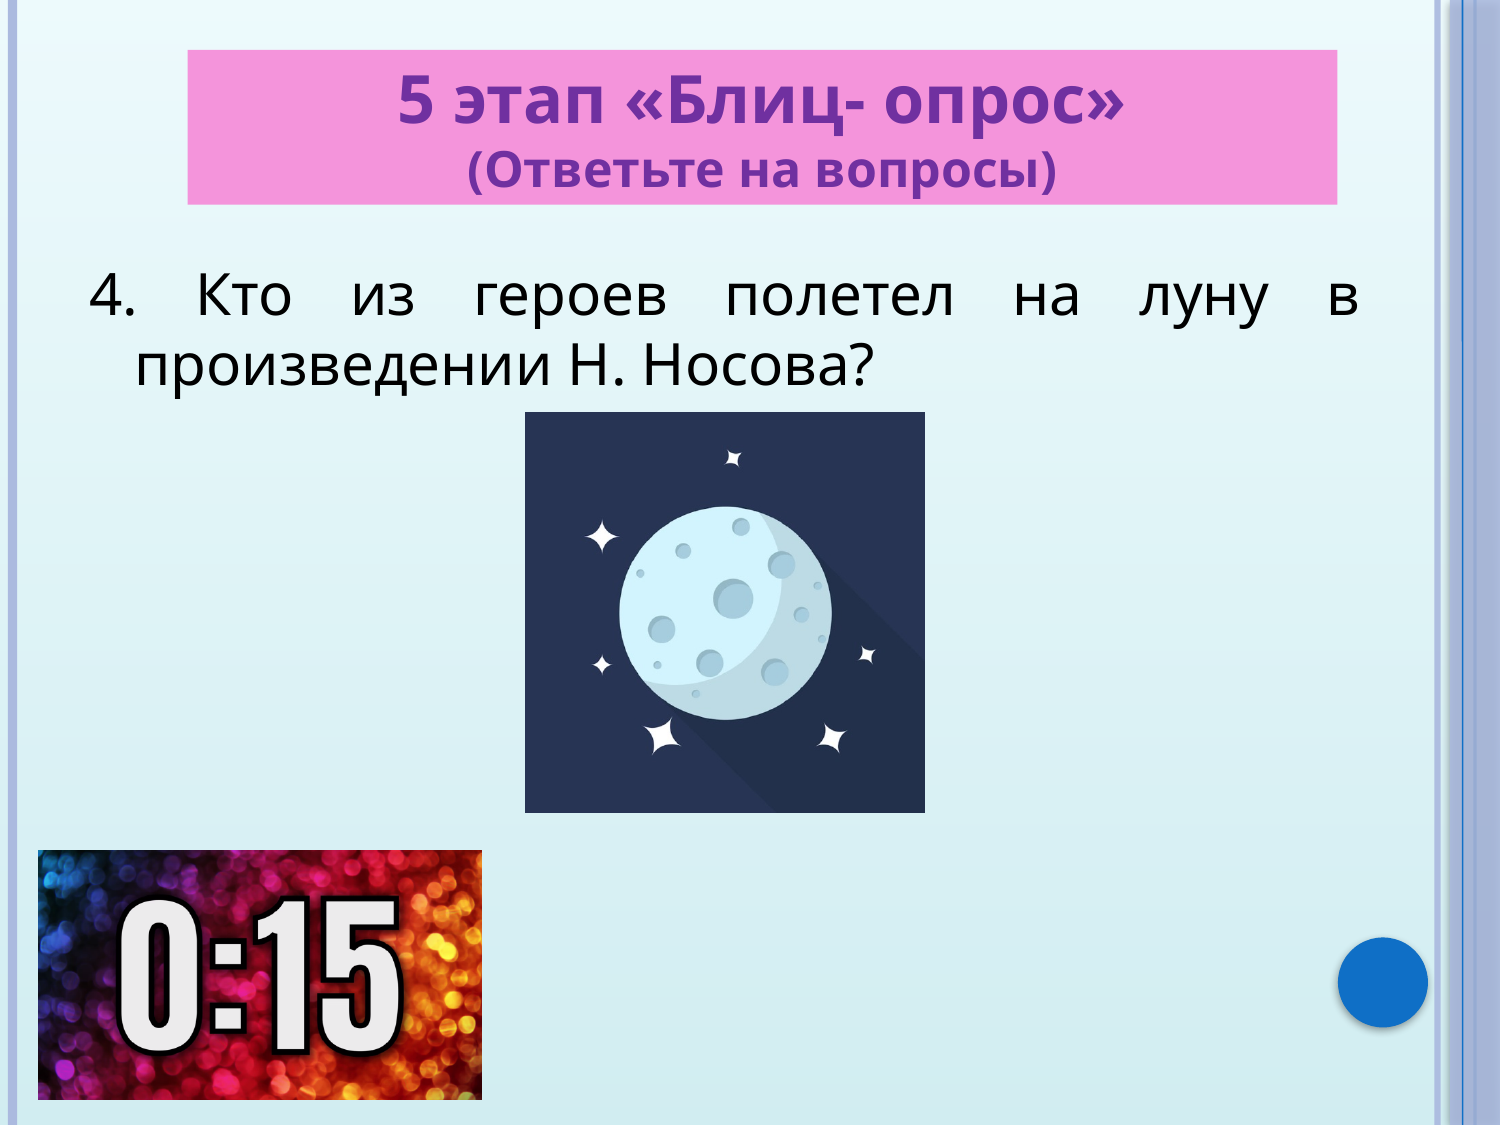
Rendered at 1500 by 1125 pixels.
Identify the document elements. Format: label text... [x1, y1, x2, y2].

list 4. Кто из героев полетел на луну в произведении Н. Носова? [75, 249, 1375, 450]
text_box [36, 849, 483, 1101]
picture [524, 411, 926, 813]
text_box 5 этап «Блиц- опрос» (Ответьте на вопросы) [187, 49, 1338, 205]
